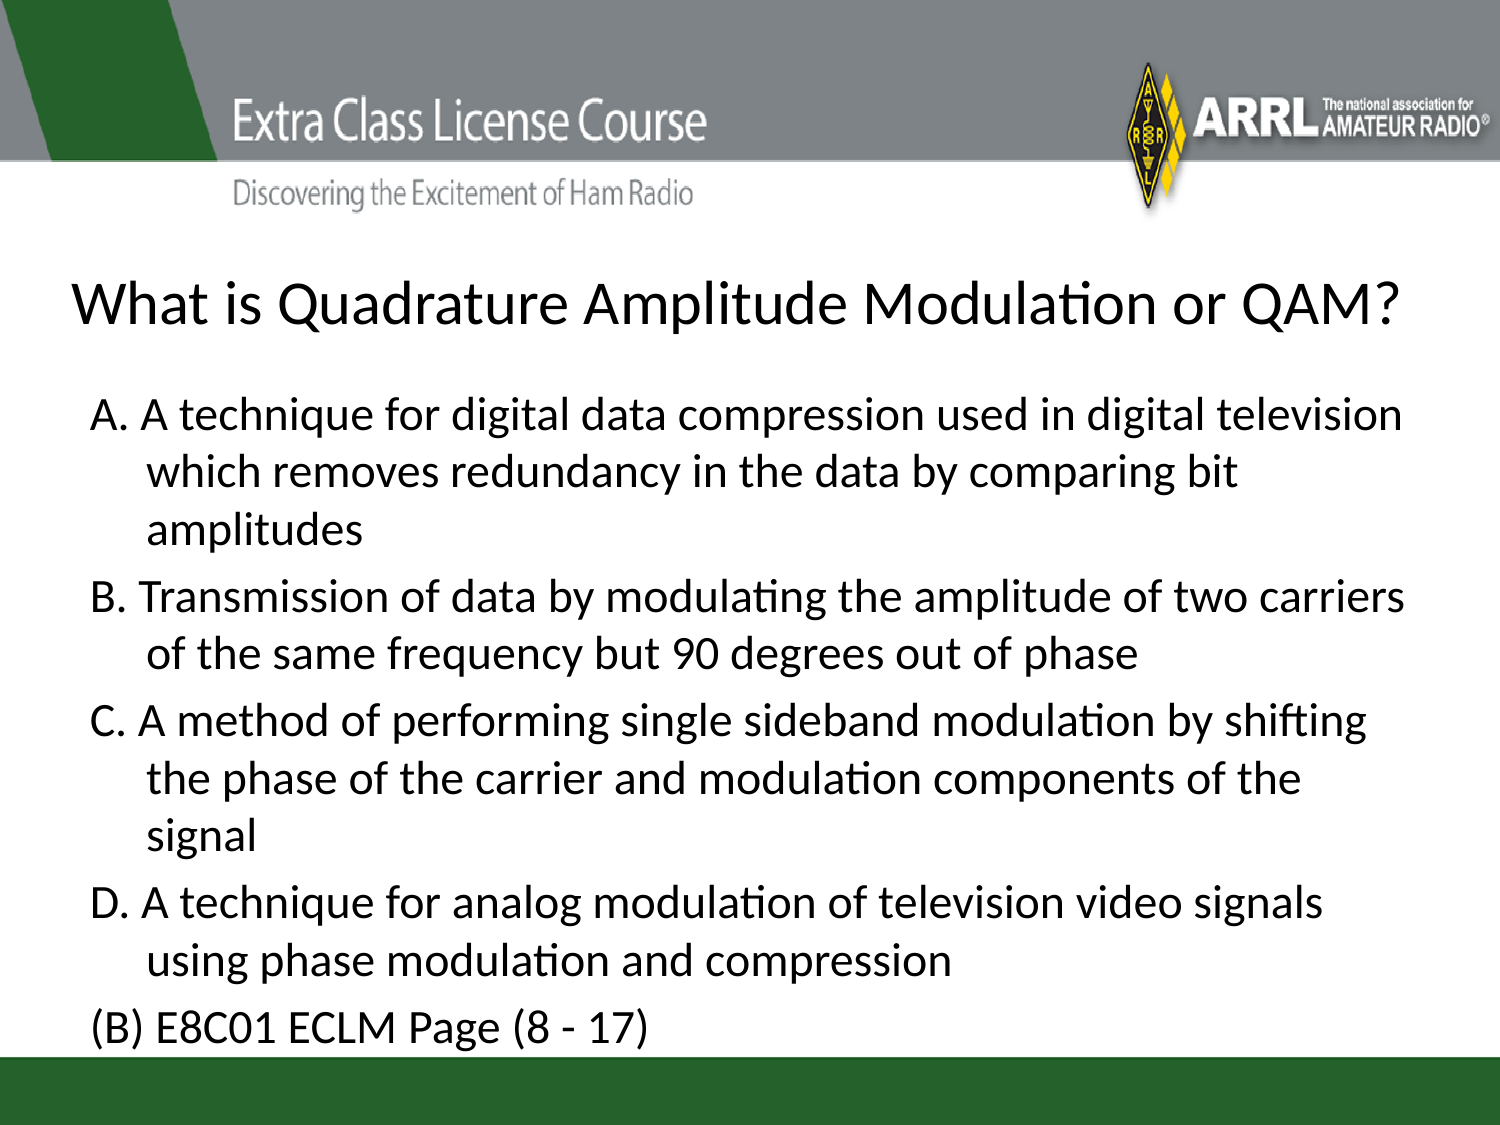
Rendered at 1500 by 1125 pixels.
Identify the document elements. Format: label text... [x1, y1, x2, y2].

picture [0, 0, 1500, 1125]
list A. A technique for digital data compression used in digital television which removes redundancy in the data by comparing bit amplitudes B. Transmission of data by modulating the amplitude of two carriers of the same frequency but 90 degrees out of phase C. A method of performing single sideband modulation by shifting the phase of the carrier and modulation components of the signal D. A technique for analog modulation of television video signals using phase modulation and compression (B) E8C01 ECLM Page (8 - 17) [75, 375, 1425, 980]
title What is Quadrature Amplitude Modulation or QAM? [50, 254, 1425, 435]
